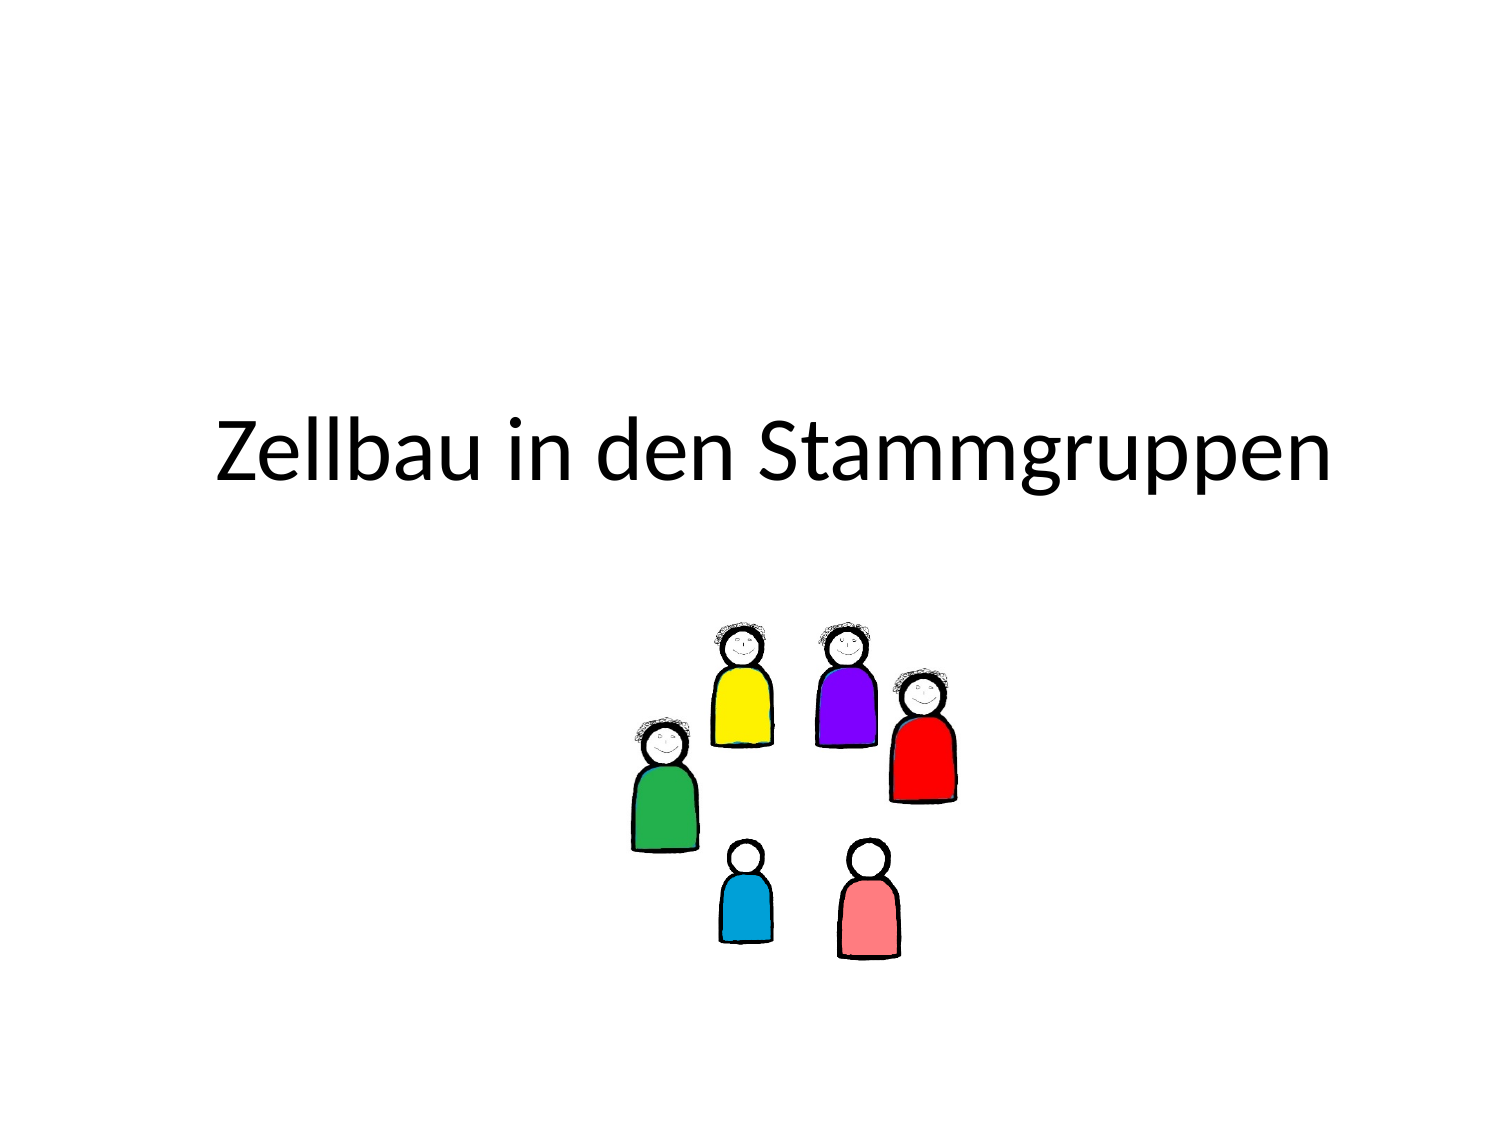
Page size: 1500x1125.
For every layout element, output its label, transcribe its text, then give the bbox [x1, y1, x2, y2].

title Zellbau in den Stammgruppen [100, 349, 1451, 538]
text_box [619, 621, 963, 965]
